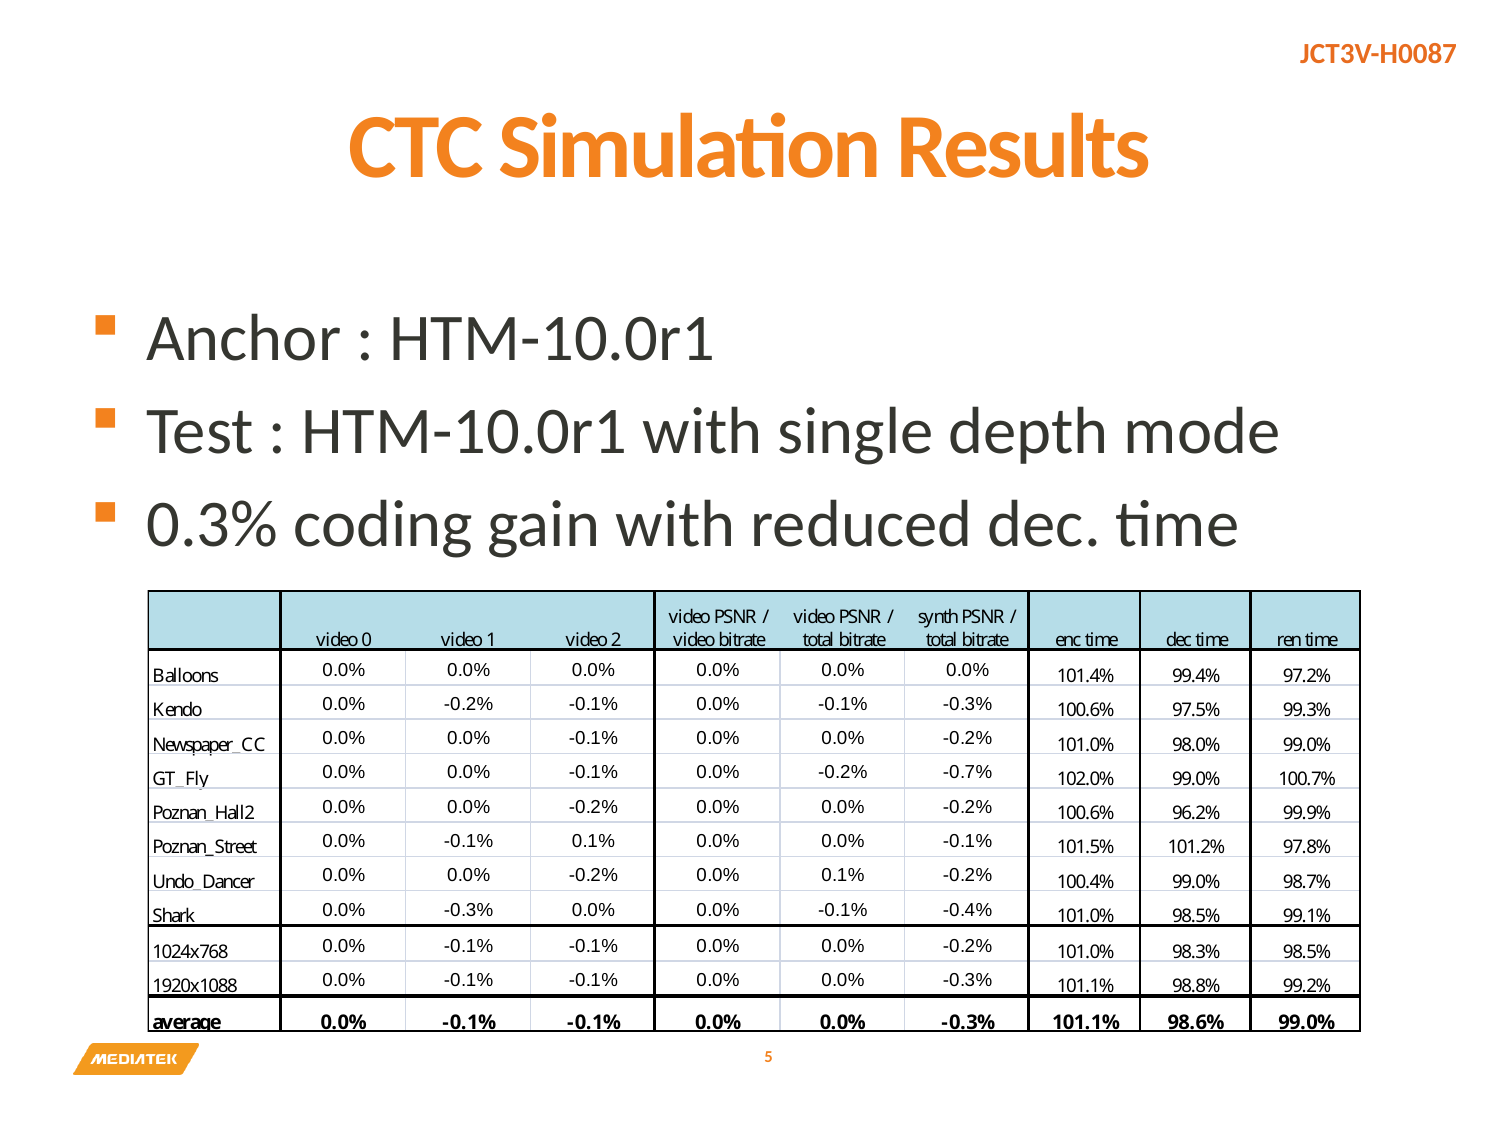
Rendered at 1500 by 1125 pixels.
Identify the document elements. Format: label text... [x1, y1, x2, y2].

picture [73, 1043, 199, 1075]
slide_number 5 [711, 1043, 788, 1089]
title CTC Simulation Results [75, 99, 1425, 286]
list Anchor : HTM-10.0r1 Test : HTM-10.0r1 with single depth mode 0.3% coding gain with reduced dec. time [75, 286, 1425, 990]
picture [147, 590, 1363, 1034]
